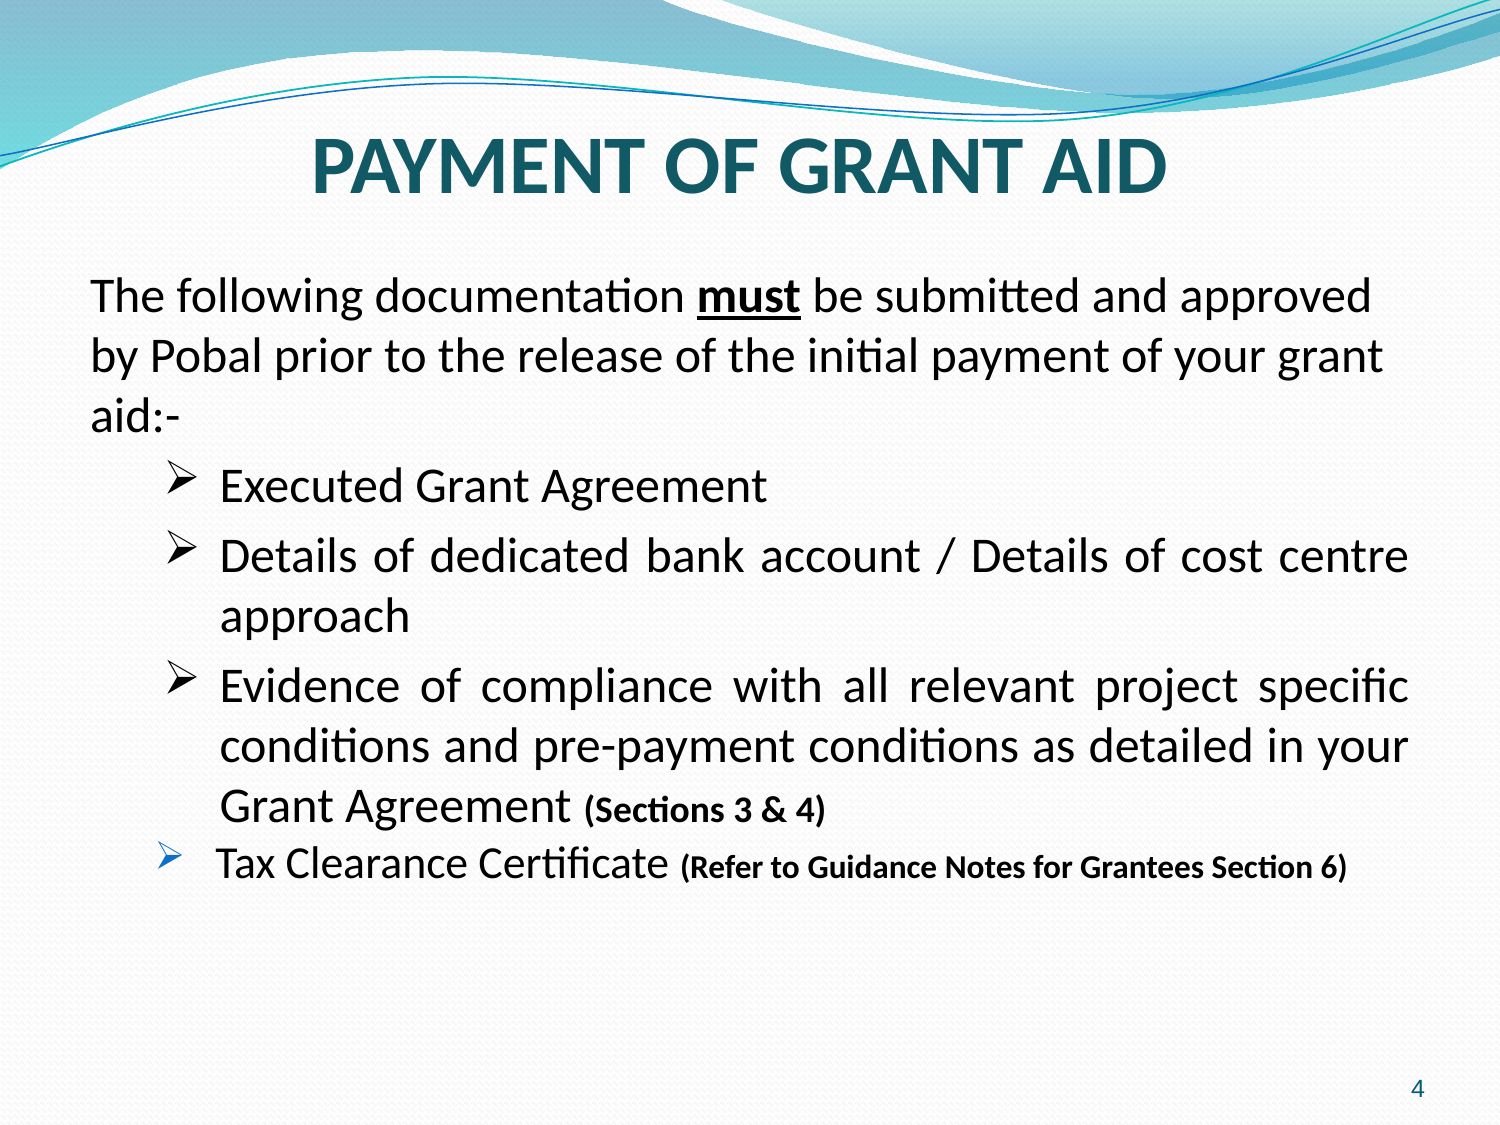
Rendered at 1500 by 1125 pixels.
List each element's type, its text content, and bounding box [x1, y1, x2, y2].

title PAYMENT OF GRANT AID [64, 113, 1416, 211]
slide_number 4 [1299, 1042, 1425, 1103]
list The following documentation must be submitted and approved by Pobal prior to the release of the initial payment of your grant aid:- Executed Grant Agreement Details of dedicated bank account / Details of cost centre approach Evidence of compliance with all relevant project specific conditions and pre-payment conditions as detailed in your Grant Agreement (Sections 3 & 4) Tax Clearance Certificate (Refer to Guidance Notes for Grantees Section 6) [74, 255, 1426, 1038]
